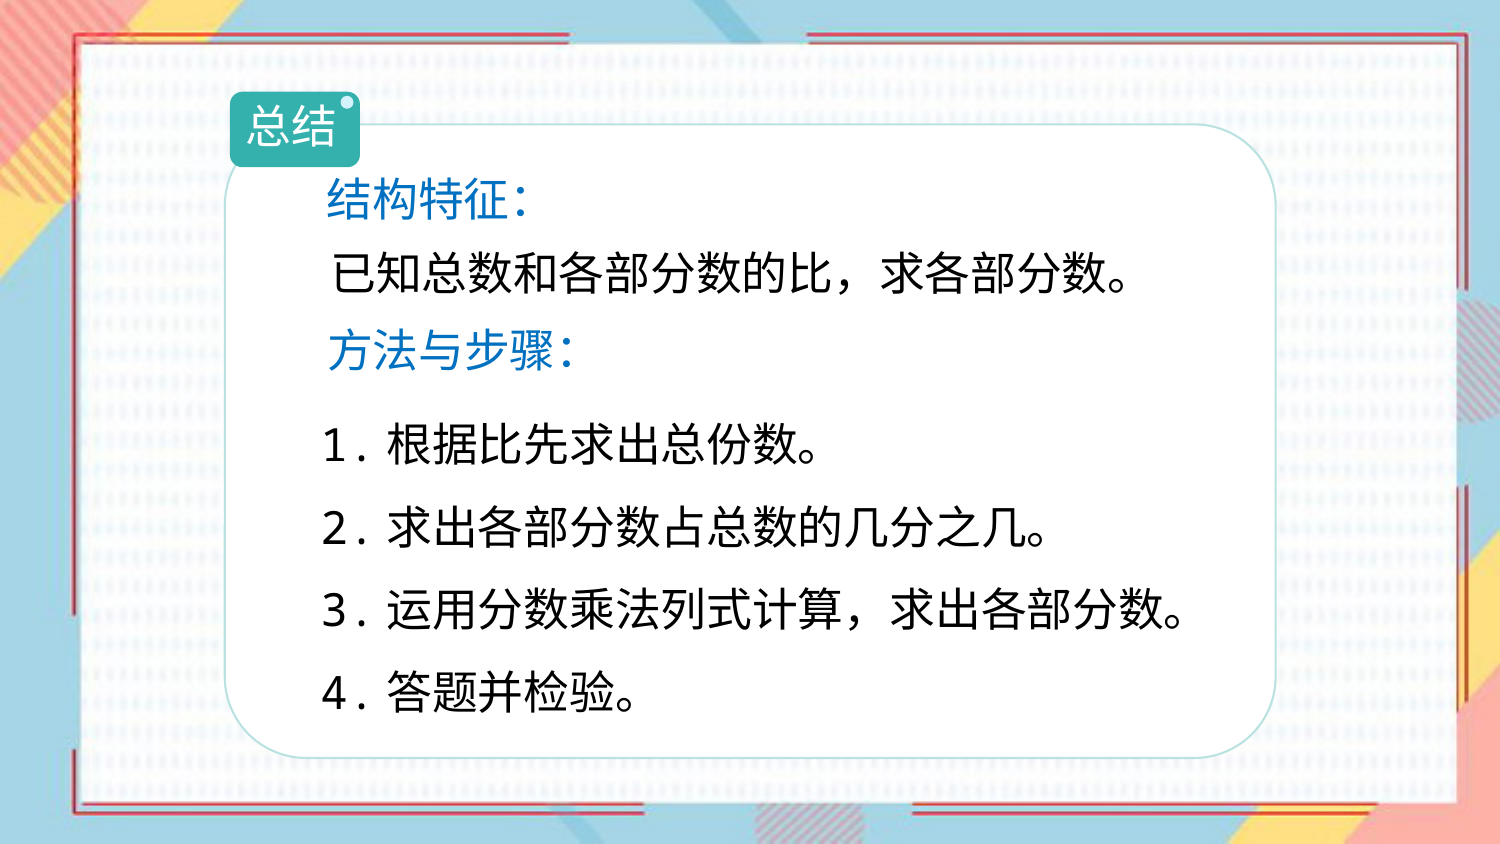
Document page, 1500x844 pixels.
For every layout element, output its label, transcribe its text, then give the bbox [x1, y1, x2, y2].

text_box 方法与步骤： [312, 314, 617, 381]
text_box [223, 123, 1277, 760]
text_box 结构特征： [311, 162, 571, 233]
text_box 1.根据比先求出总份数。 2.求出各部分数占总数的几分之几。 3.运用分数乘法列式计算，求出各部分数。 4.答题并检验。 [305, 381, 1225, 726]
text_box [229, 89, 360, 168]
picture [0, 0, 1500, 844]
text_box 已知总数和各部分数的比，求各部分数。 [315, 236, 1169, 307]
